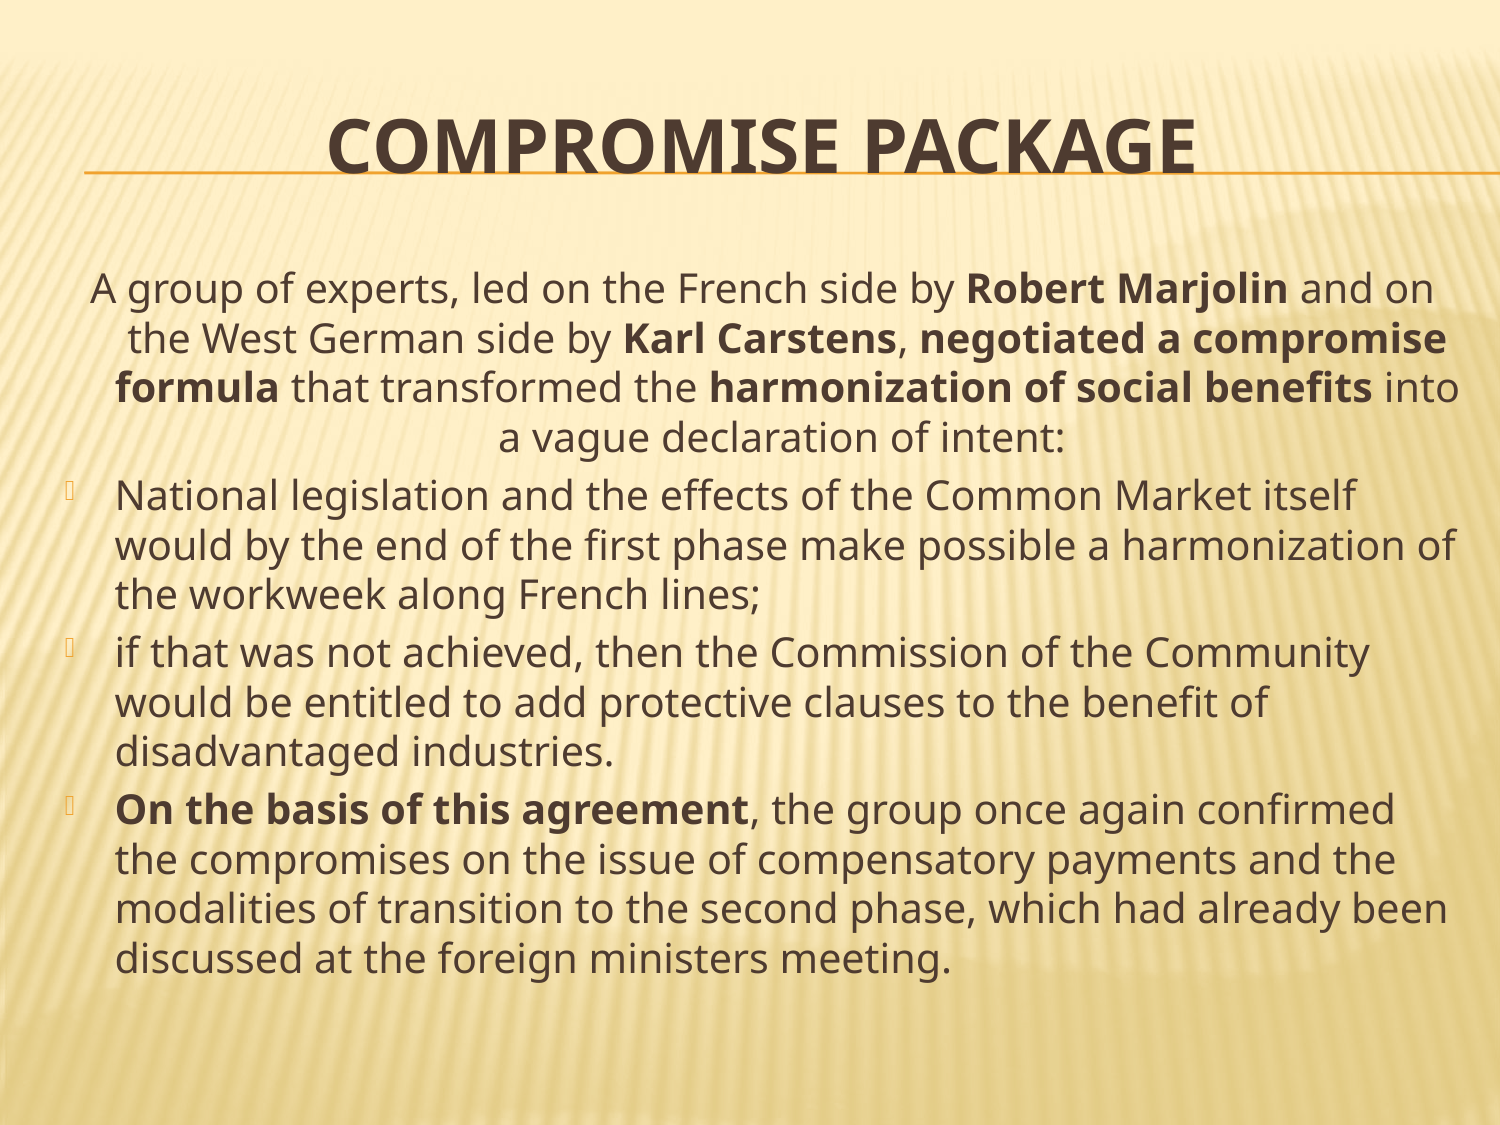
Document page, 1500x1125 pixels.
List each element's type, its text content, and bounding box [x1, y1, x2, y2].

title COMPROMISE PACKAGE [50, 75, 1475, 213]
list A group of experts, led on the French side by Robert Marjolin and on the West German side by Karl Carstens, negotiated a compromise formula that transformed the harmonization of social benefits into a vague declaration of intent: National legislation and the effects of the Common Market itself would by the end of the first phase make possible a harmonization of the workweek along French lines; if that was not achieved, then the Commission of the Community would be entitled to add protective clauses to the benefit of disadvantaged industries. On the basis of this agreement, the group once again confirmed the compromises on the issue of compensatory payments and the modalities of transition to the second phase, which had already been discussed at the foreign ministers meeting. [50, 254, 1475, 998]
